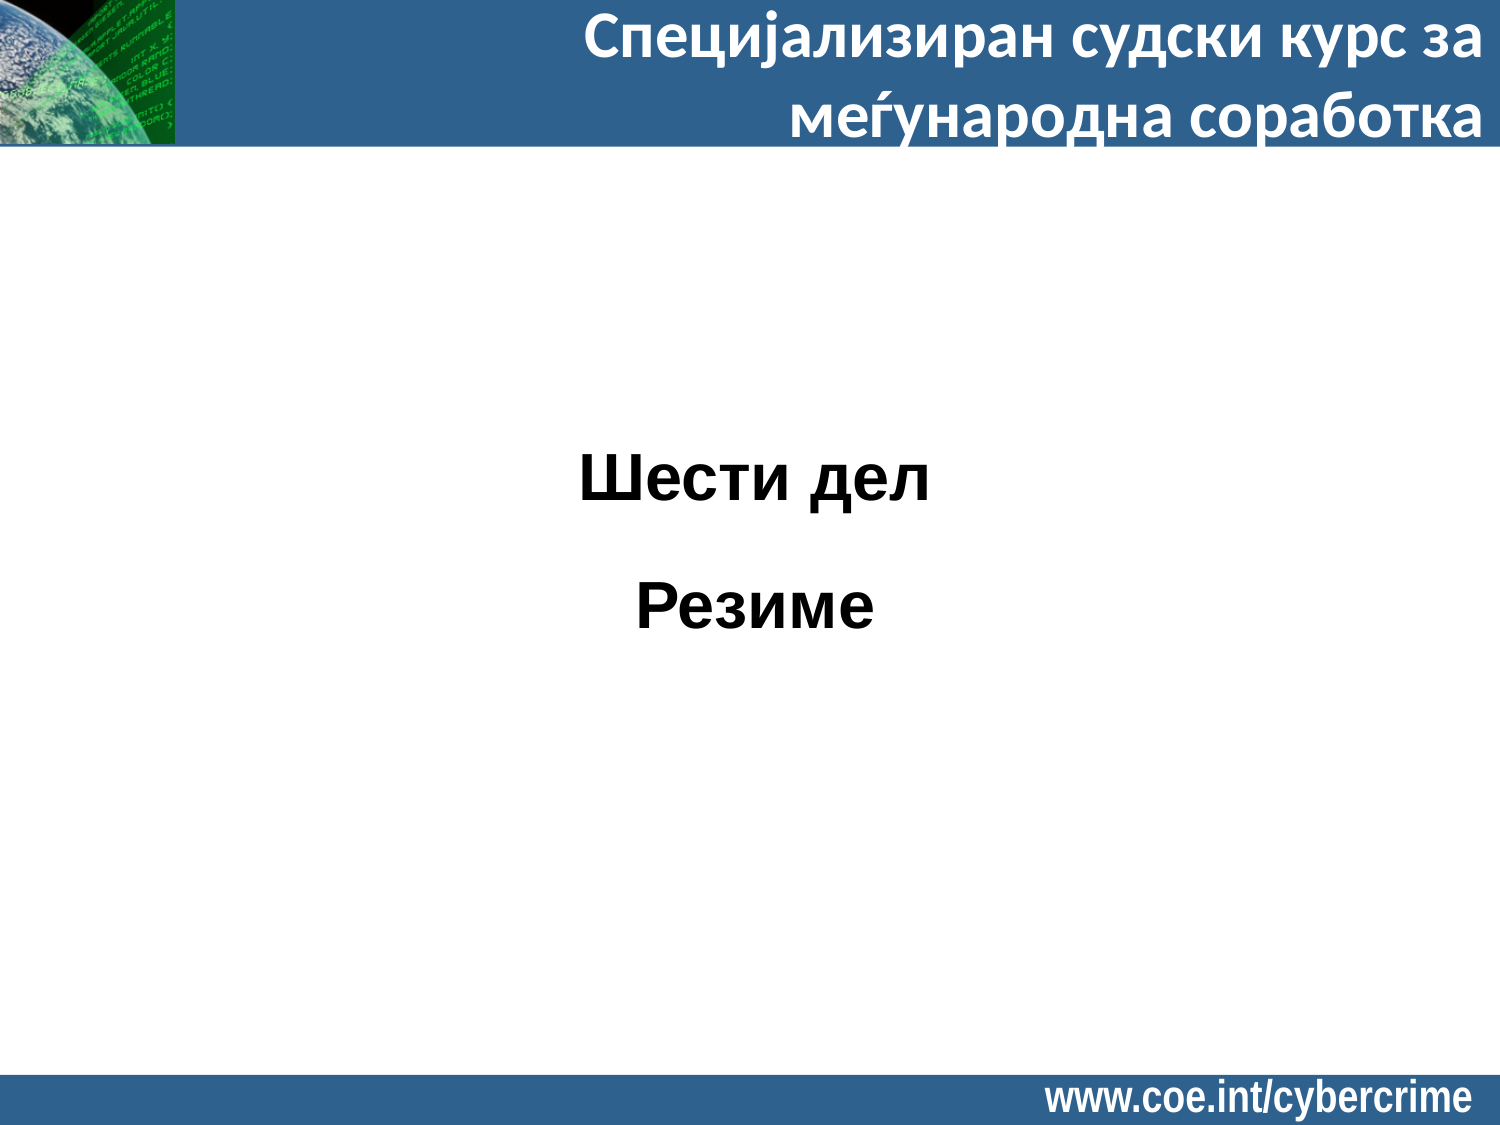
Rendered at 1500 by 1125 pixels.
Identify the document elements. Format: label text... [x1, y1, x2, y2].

text_box Шести дел Резиме [56, 441, 1455, 713]
text_box www.coe.int/cybercrime [1030, 1059, 1500, 1125]
text_box Специјализиран судски курс за меѓународна соработка [177, 0, 1500, 149]
text_box [0, 1073, 1030, 1125]
picture [0, 0, 175, 144]
